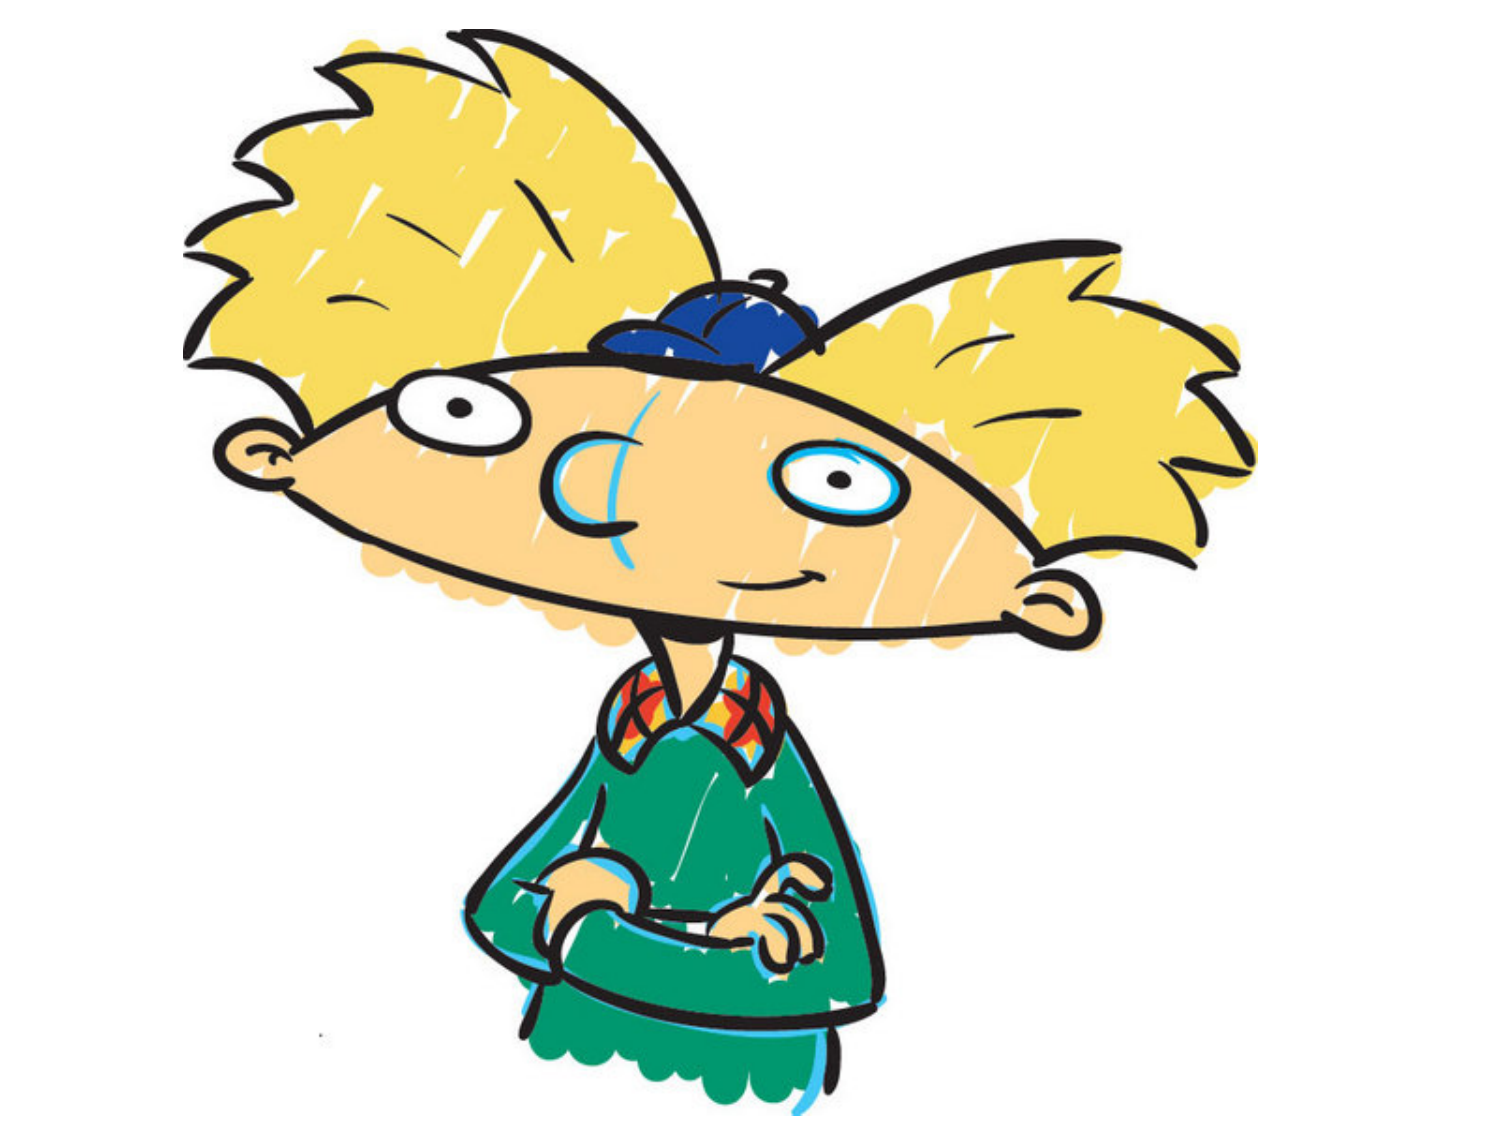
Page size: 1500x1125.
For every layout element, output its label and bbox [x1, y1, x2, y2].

picture [182, 29, 1259, 1117]
